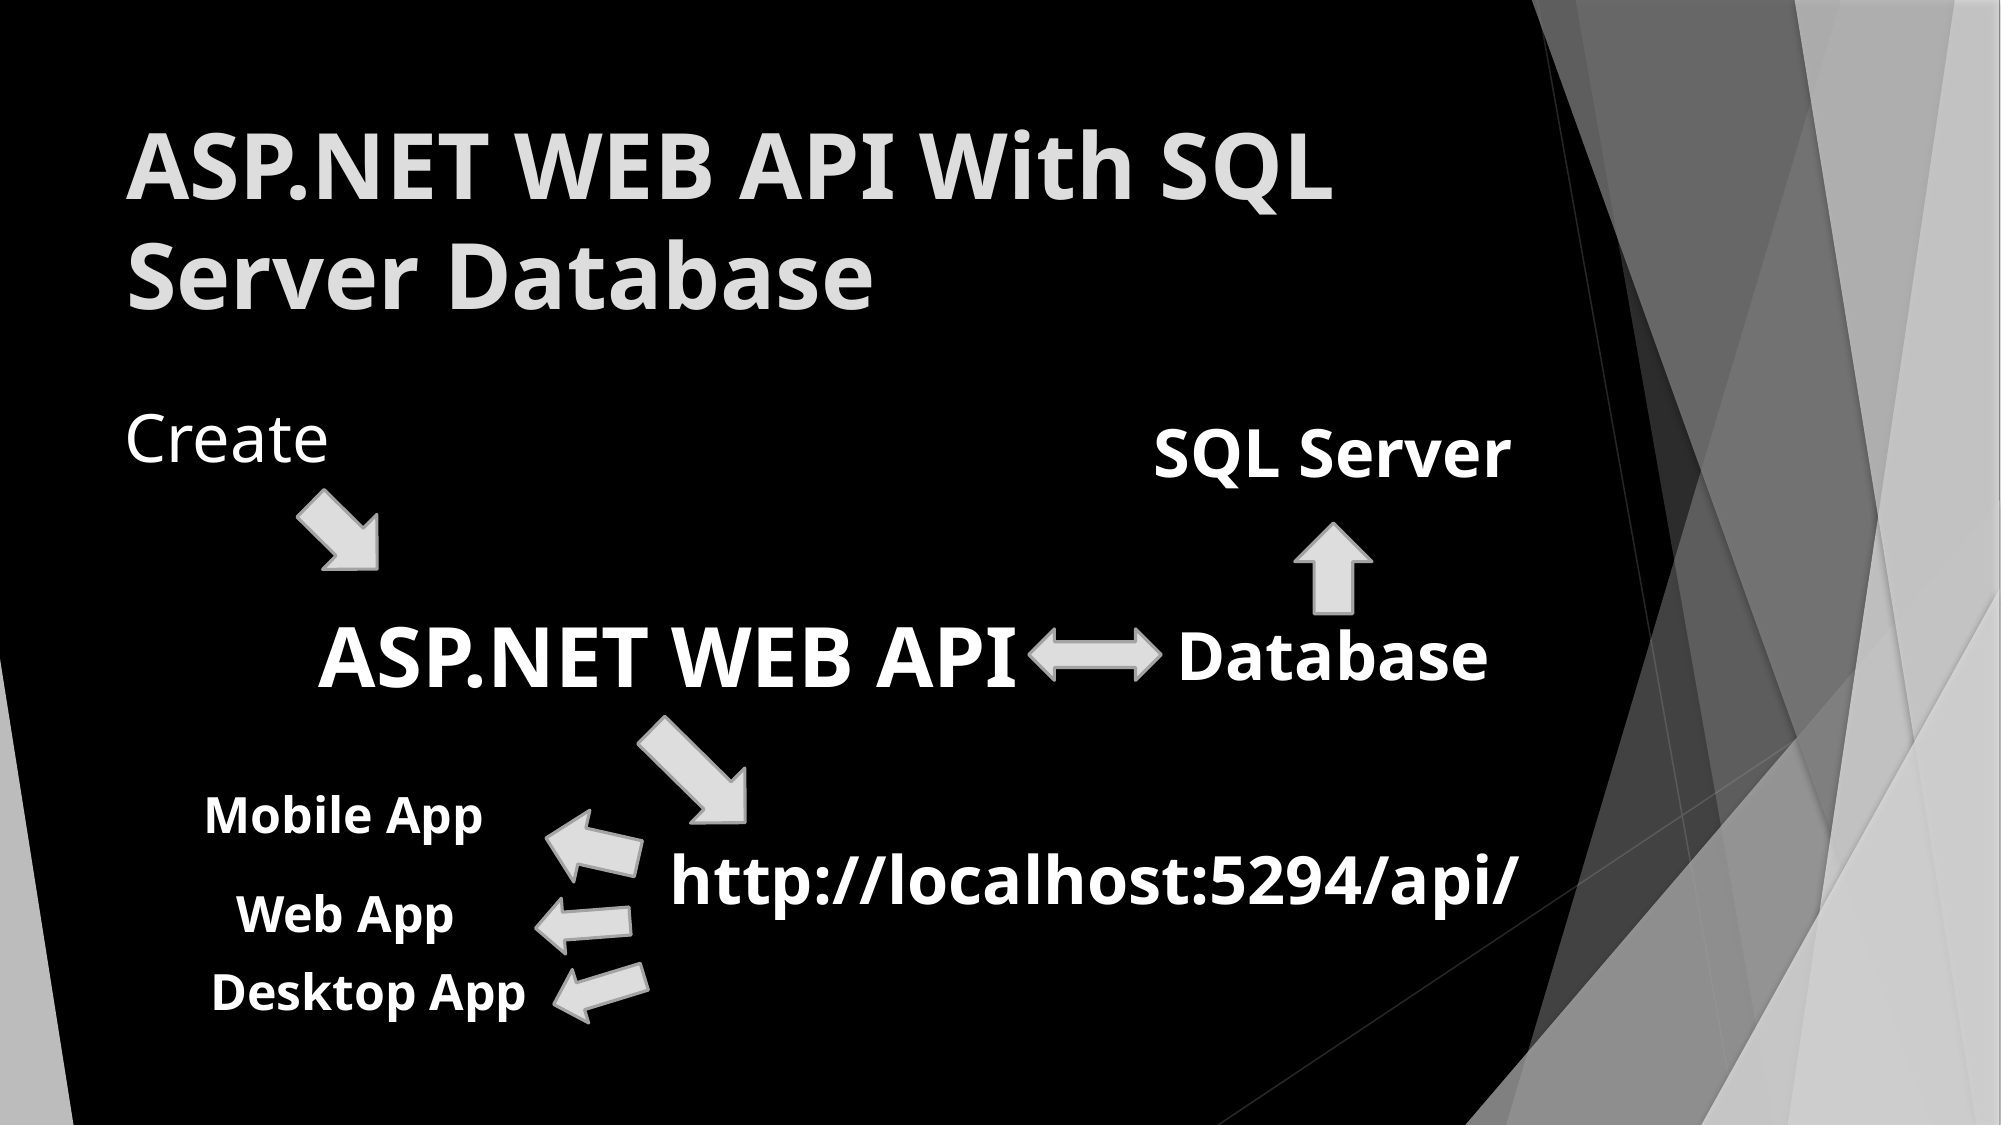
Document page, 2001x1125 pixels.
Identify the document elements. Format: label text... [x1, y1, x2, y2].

text_box [1293, 521, 1374, 616]
title ASP.NET WEB API With SQL Server Database [111, 99, 1522, 317]
text_box http://localhost:5294/api/ [654, 830, 1536, 926]
text_box ASP.NET WEB API [304, 596, 1034, 712]
text_box Mobile App [188, 776, 500, 852]
text_box Desktop App [195, 952, 543, 1028]
text_box SQL Server [1139, 403, 1528, 499]
text_box [552, 961, 650, 1025]
text_box [534, 896, 633, 956]
text_box Web App [221, 875, 471, 950]
text_box [295, 488, 379, 571]
text_box Database [1161, 606, 1506, 702]
text_box [636, 715, 747, 825]
text_box [544, 808, 644, 884]
text_box Create [109, 388, 345, 484]
text_box [1027, 627, 1163, 682]
